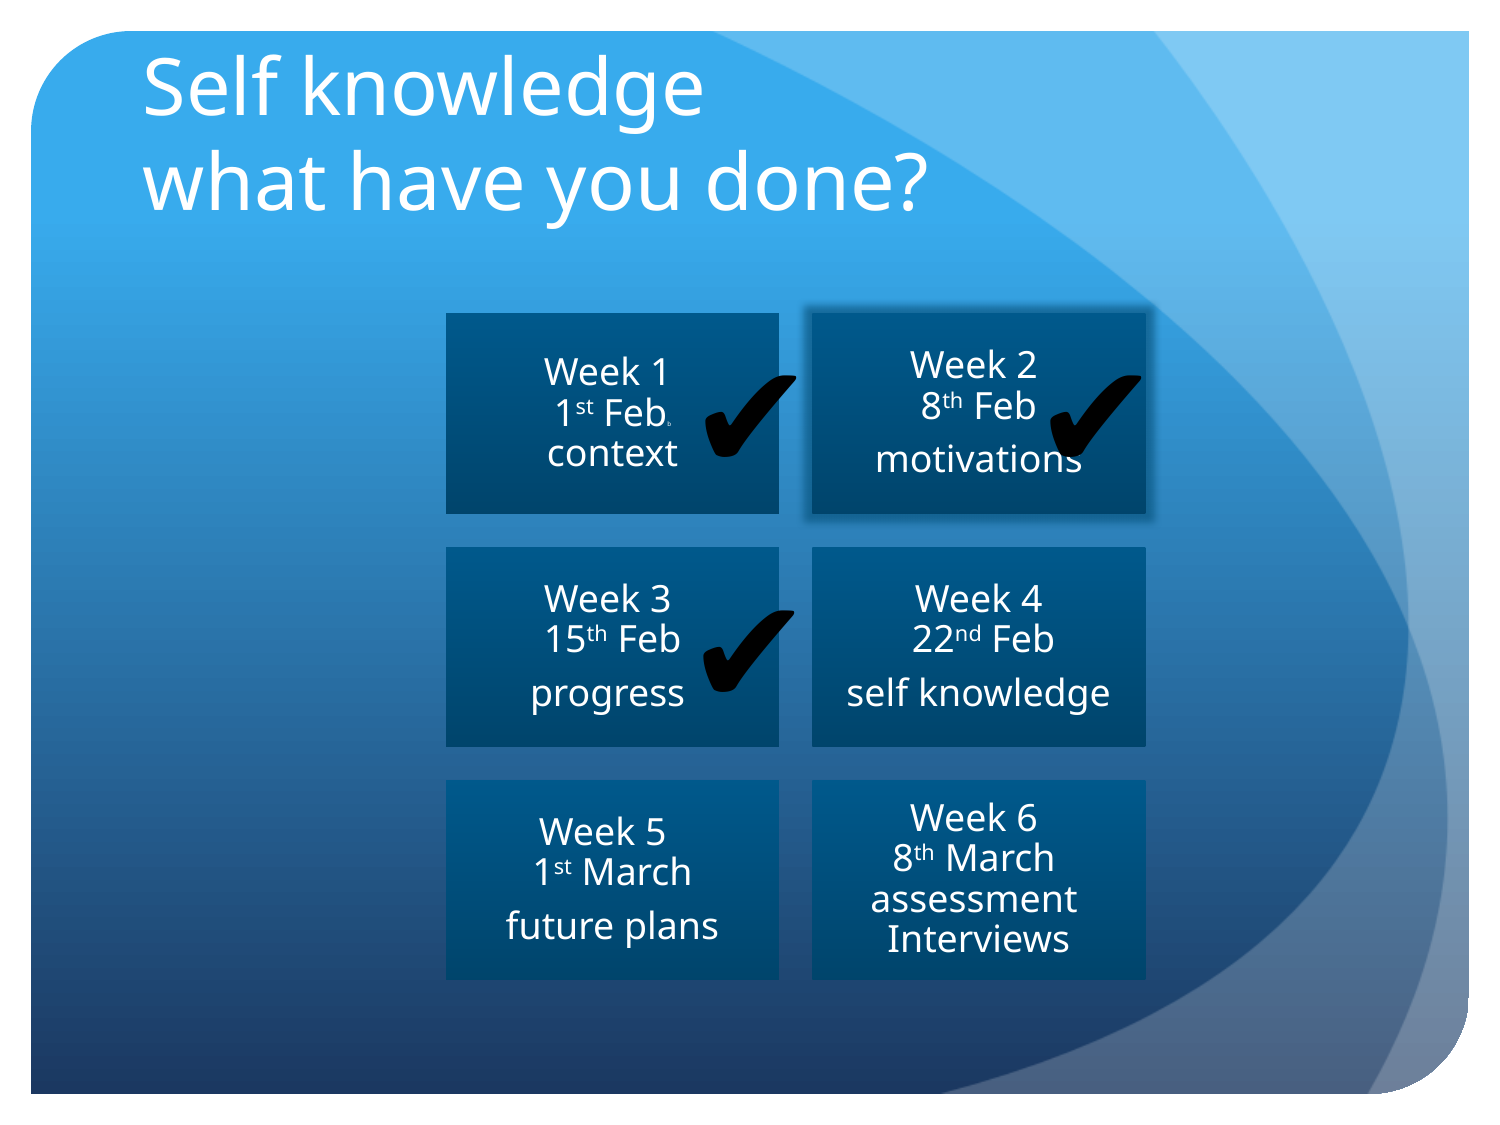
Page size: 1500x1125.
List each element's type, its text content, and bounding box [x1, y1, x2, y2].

title Self knowledge what have you done? [127, 62, 1372, 234]
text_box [295, 313, 1296, 981]
picture [24, 30, 1473, 1094]
